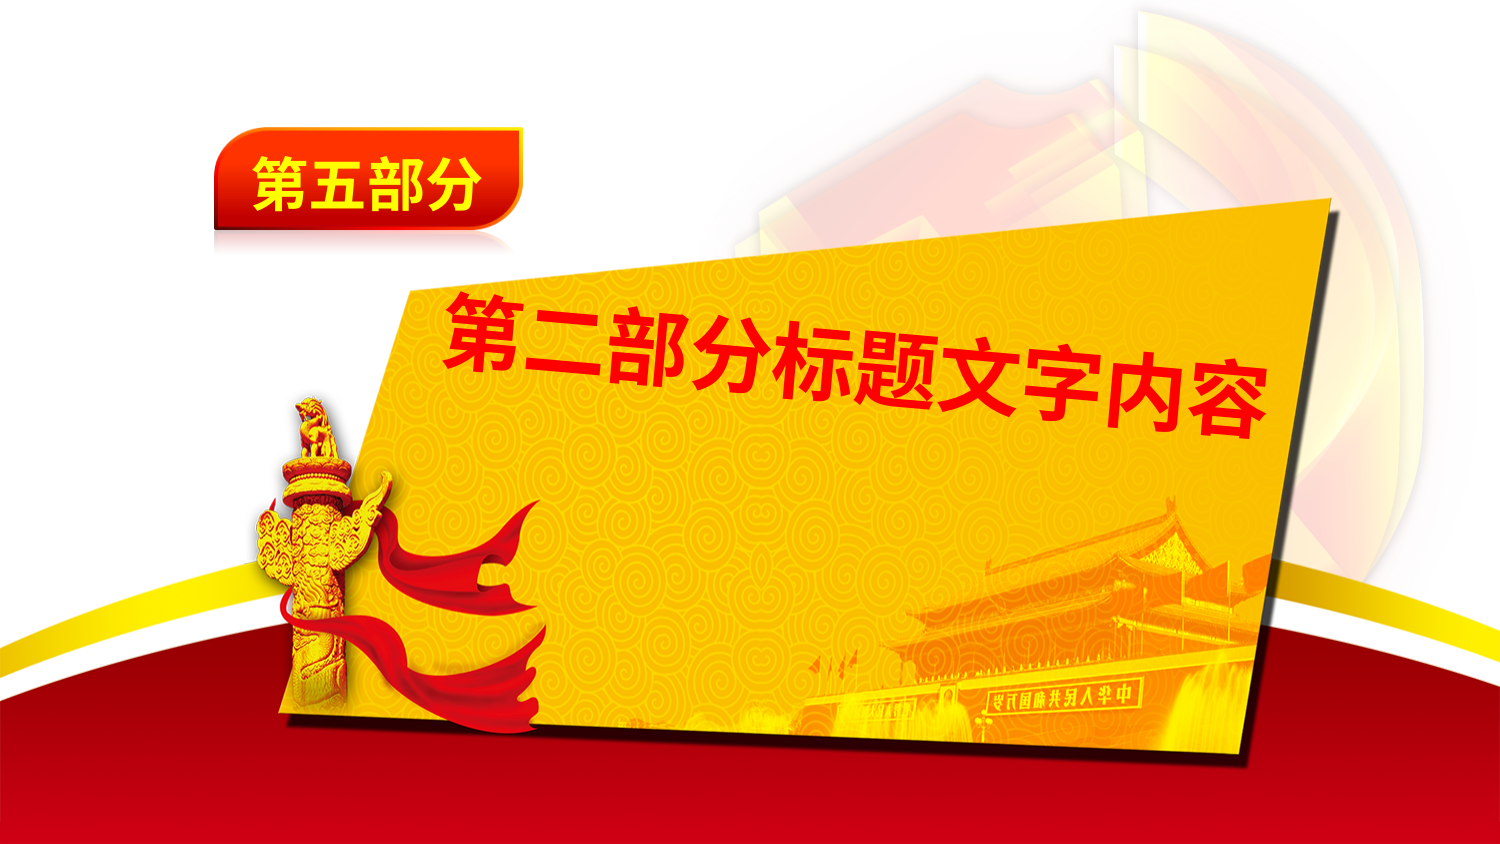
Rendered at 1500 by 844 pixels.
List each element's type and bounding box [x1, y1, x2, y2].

text_box [502, 0, 1495, 196]
text_box [211, 126, 526, 336]
picture [0, 197, 1500, 844]
